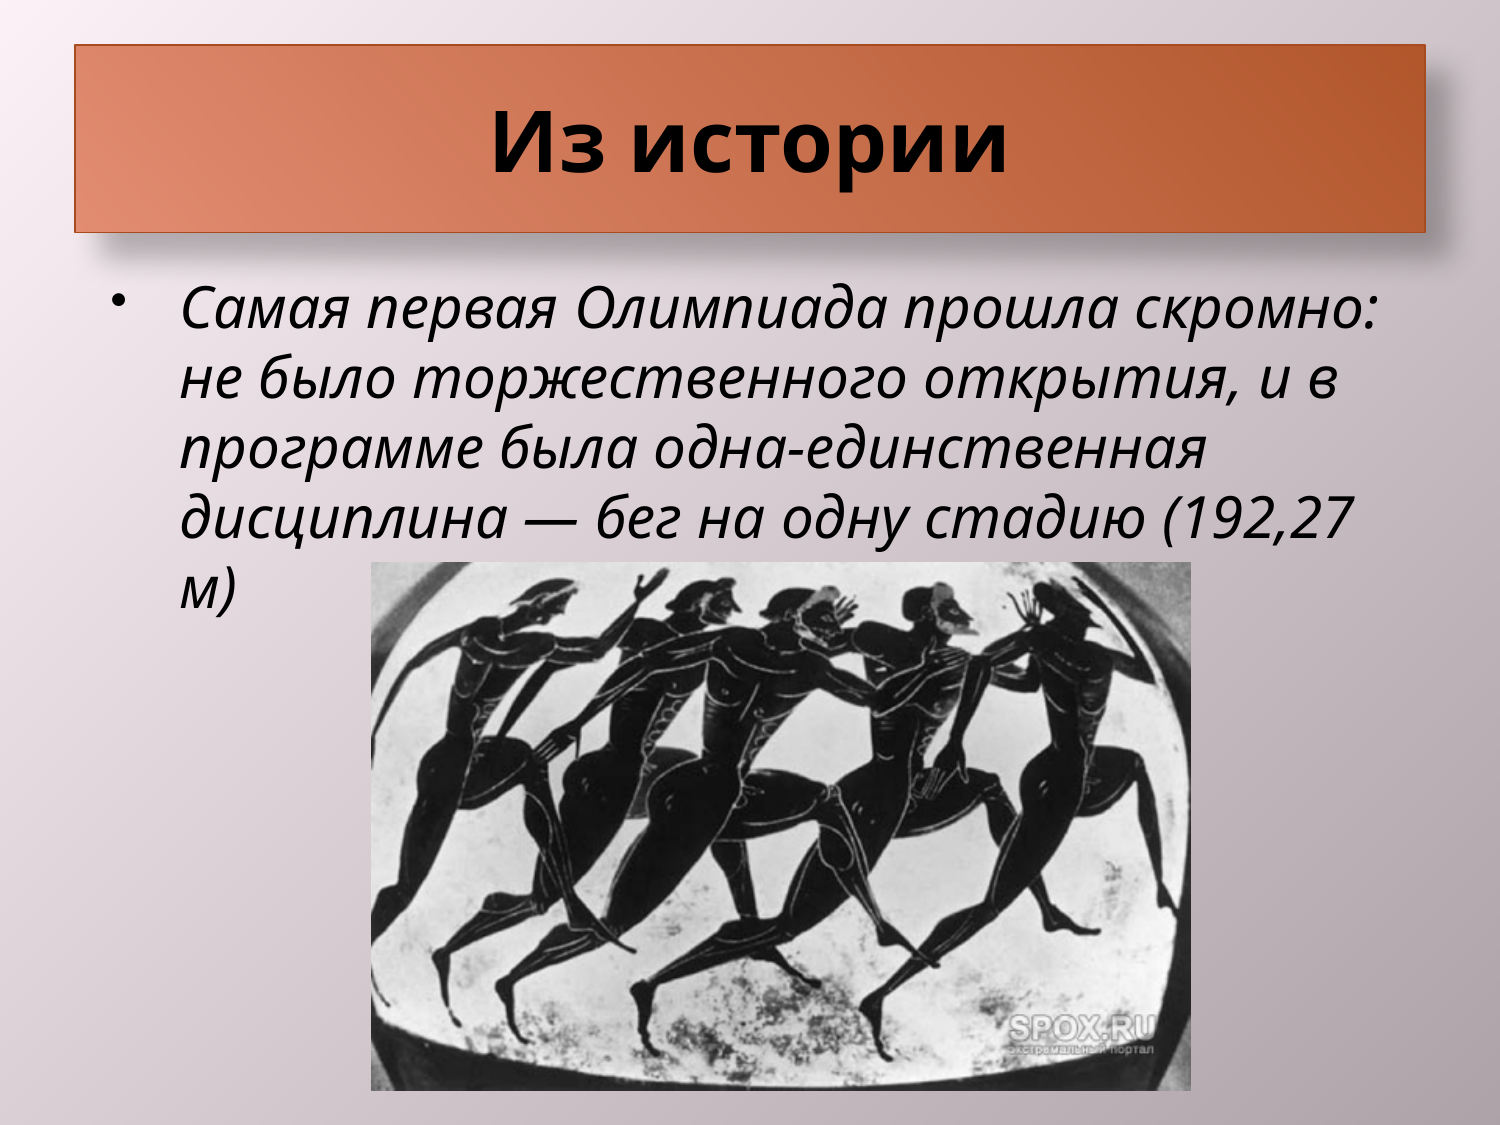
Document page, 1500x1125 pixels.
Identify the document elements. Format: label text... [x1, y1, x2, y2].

picture [371, 562, 1191, 1092]
list Самая первая Олимпиада прошла скромно: не было торжественного открытия, и в программе была одна-единственная дисциплина — бег на одну стадию (192,27 м) [75, 262, 1425, 1035]
title Из истории [74, 44, 1426, 233]
